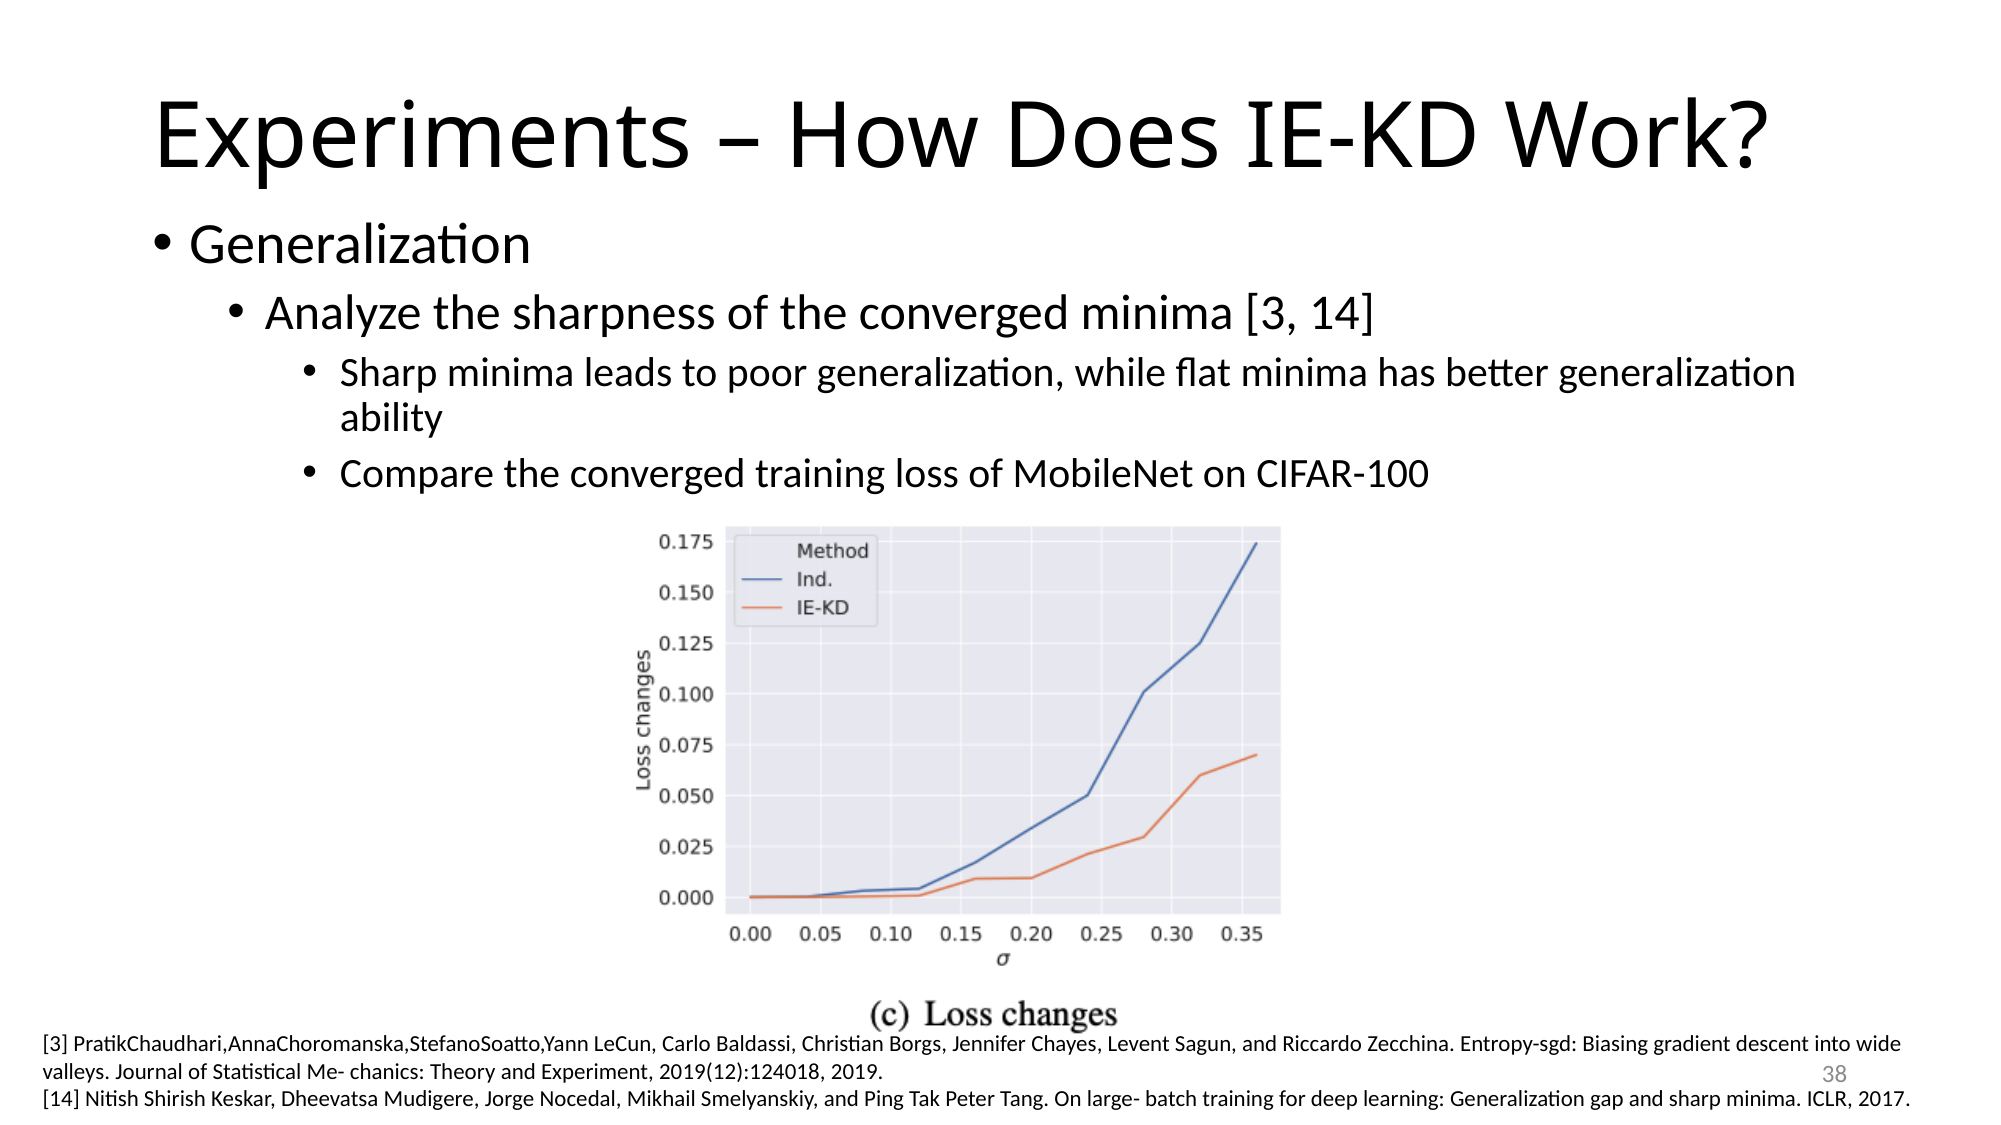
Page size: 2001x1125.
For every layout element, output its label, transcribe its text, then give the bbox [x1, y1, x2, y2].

list Generalization Analyze the sharpness of the converged minima [3, 14] Sharp minima leads to poor generalization, while flat minima has better generalization ability Compare the converged training loss of MobileNet on CIFAR-100 [137, 205, 1877, 1021]
title Experiments – How Does IE-KD Work? [137, 28, 1863, 205]
text_box [3] PratikChaudhari,AnnaChoromanska,StefanoSoatto,Yann LeCun, Carlo Baldassi, Christian Borgs, Jennifer Chayes, Levent Sagun, and Riccardo Zecchina. Entropy-sgd: Biasing gradient descent into wide valleys. Journal of Statistical Me- chanics: Theory and Experiment, 2019(12):124018, 2019. [14] Nitish Shirish Keskar, Dheevatsa Mudigere, Jorge Nocedal, Mikhail Smelyanskiy, and Ping Tak Peter Tang. On large- batch training for deep learning: Generalization gap and sharp minima. ICLR, 2017. [27, 1021, 1972, 1119]
picture [616, 508, 1311, 1046]
